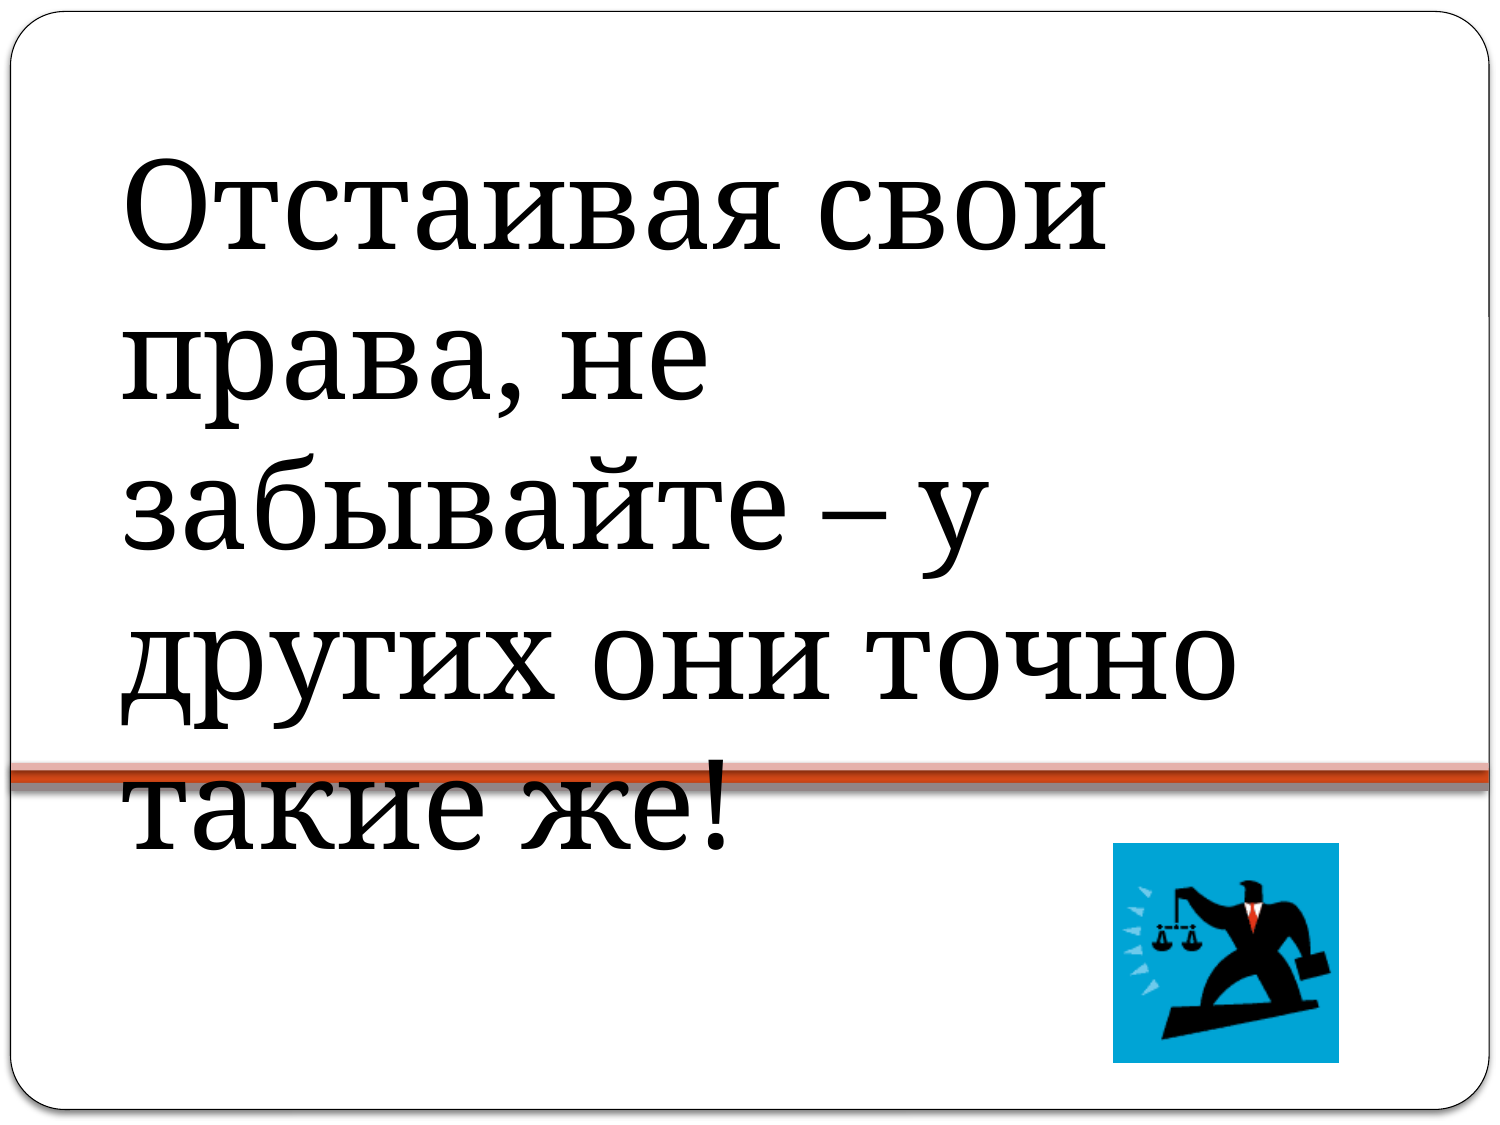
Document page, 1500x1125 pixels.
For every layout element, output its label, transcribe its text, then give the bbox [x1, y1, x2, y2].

picture [1126, 927, 1140, 935]
picture [1125, 946, 1142, 954]
text_box Отстаивая свои права, не забывайте – у других они точно такие же! [105, 117, 1407, 882]
picture [1140, 887, 1151, 897]
picture [1144, 980, 1158, 994]
picture [1154, 942, 1171, 950]
picture [1133, 964, 1148, 974]
picture [1131, 908, 1143, 916]
picture [1164, 882, 1328, 1037]
picture [1184, 942, 1201, 950]
